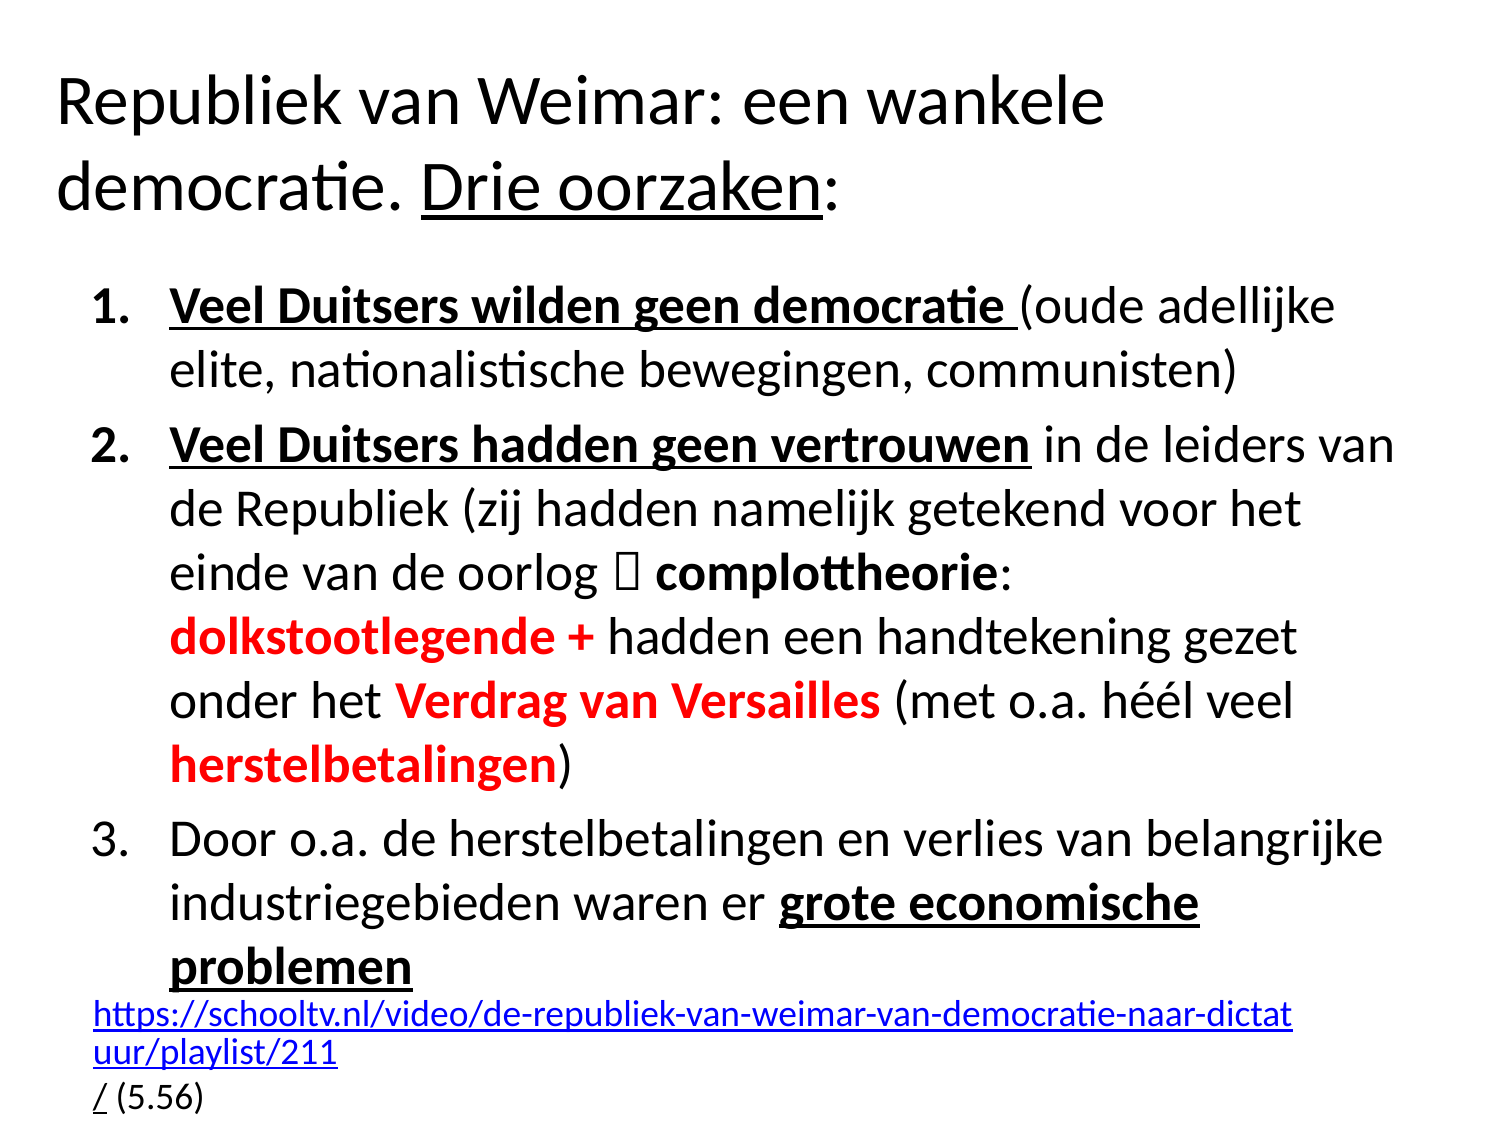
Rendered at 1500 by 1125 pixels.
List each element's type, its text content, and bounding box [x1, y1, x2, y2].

text_box https://schooltv.nl/video/de-republiek-van-weimar-van-democratie-naar-dictatuur/playlist/211/ (5.56) [78, 981, 1321, 1087]
title Republiek van Weimar: een wankele democratie. Drie oorzaken: [41, 45, 1425, 233]
list Veel Duitsers wilden geen democratie (oude adellijke elite, nationalistische bewegingen, communisten) Veel Duitsers hadden geen vertrouwen in de leiders van de Republiek (zij hadden namelijk getekend voor het einde van de oorlog  complottheorie: dolkstootlegende + hadden een handtekening gezet onder het Verdrag van Versailles (met o.a. héél veel herstelbetalingen) Door o.a. de herstelbetalingen en verlies van belangrijke industriegebieden waren er grote economische problemen [75, 262, 1425, 1005]
